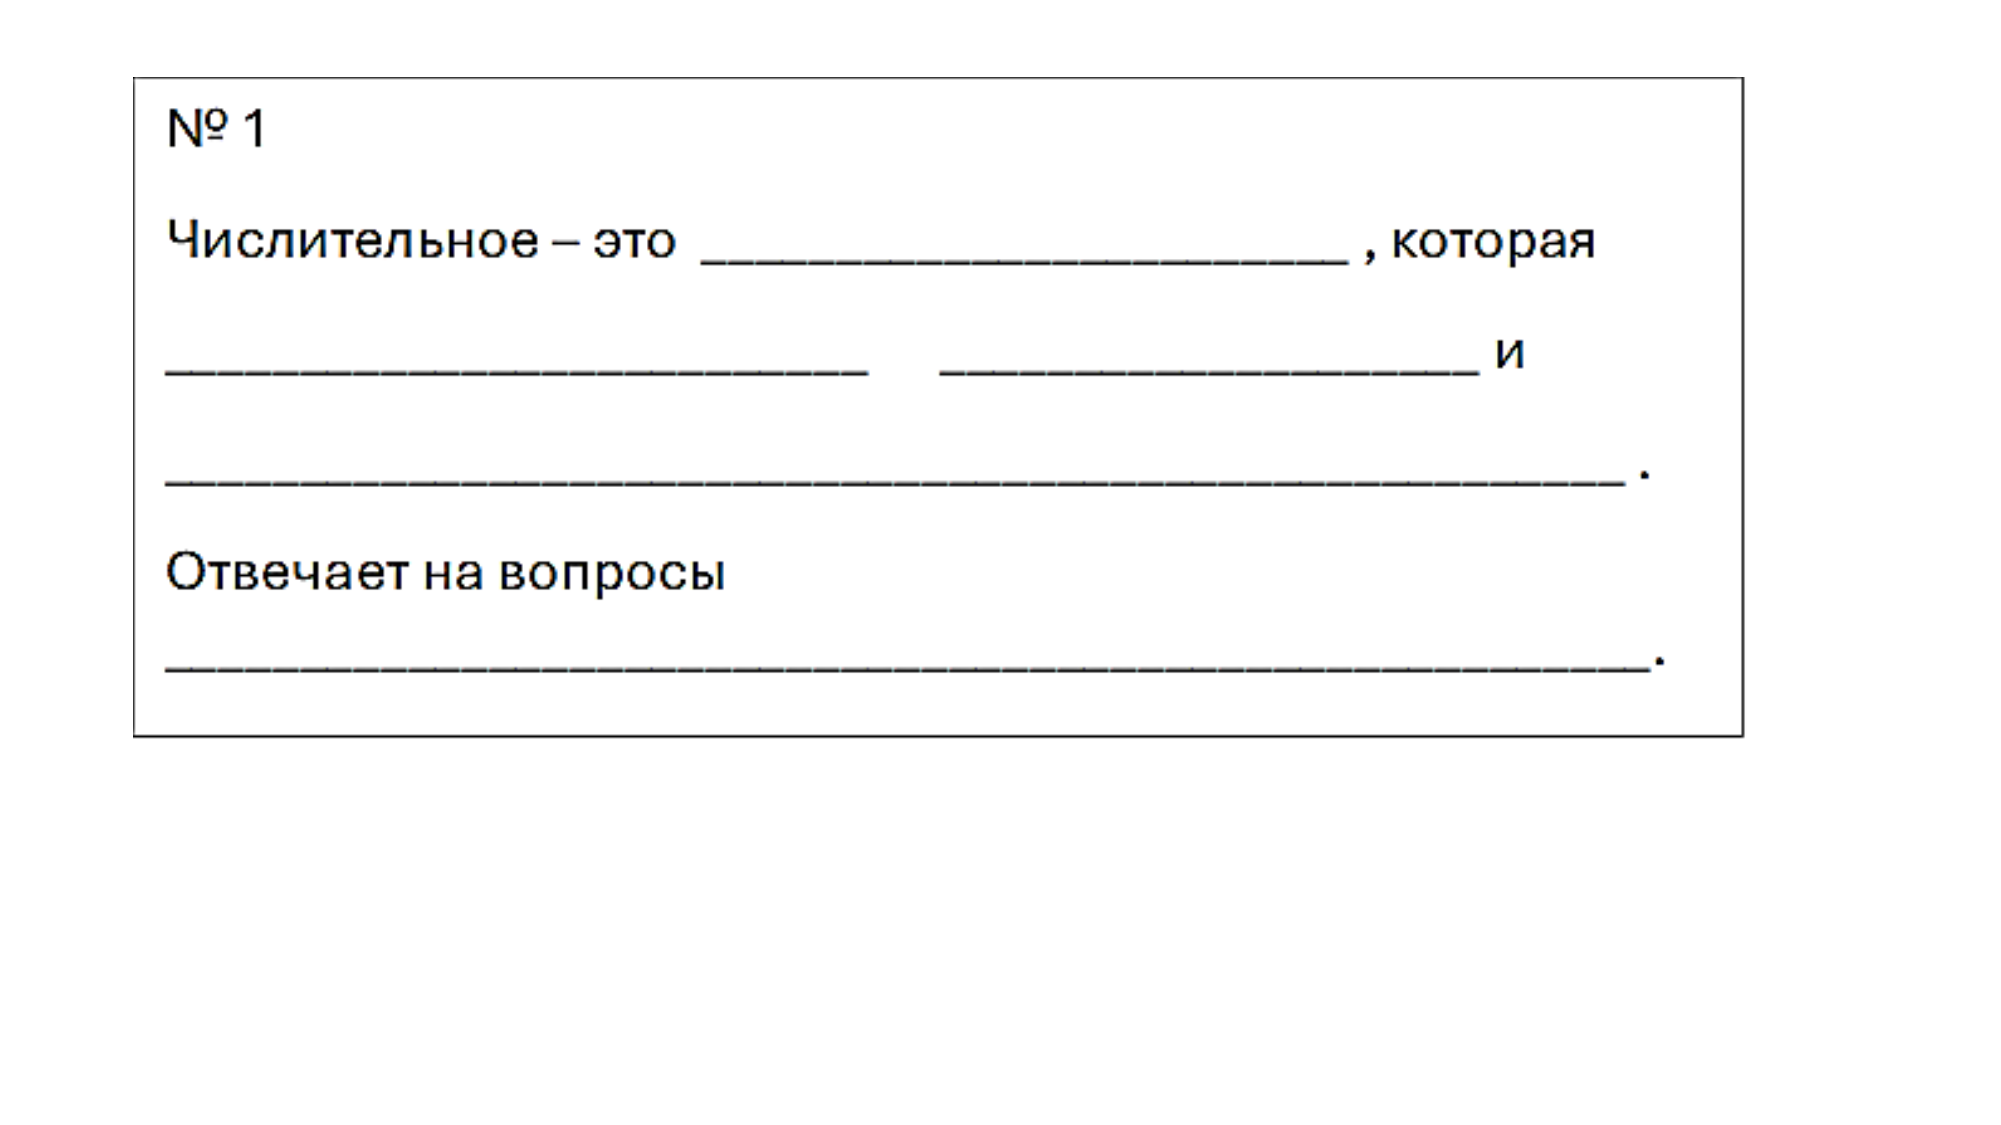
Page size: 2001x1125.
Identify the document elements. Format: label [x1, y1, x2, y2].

picture [132, 76, 1750, 747]
